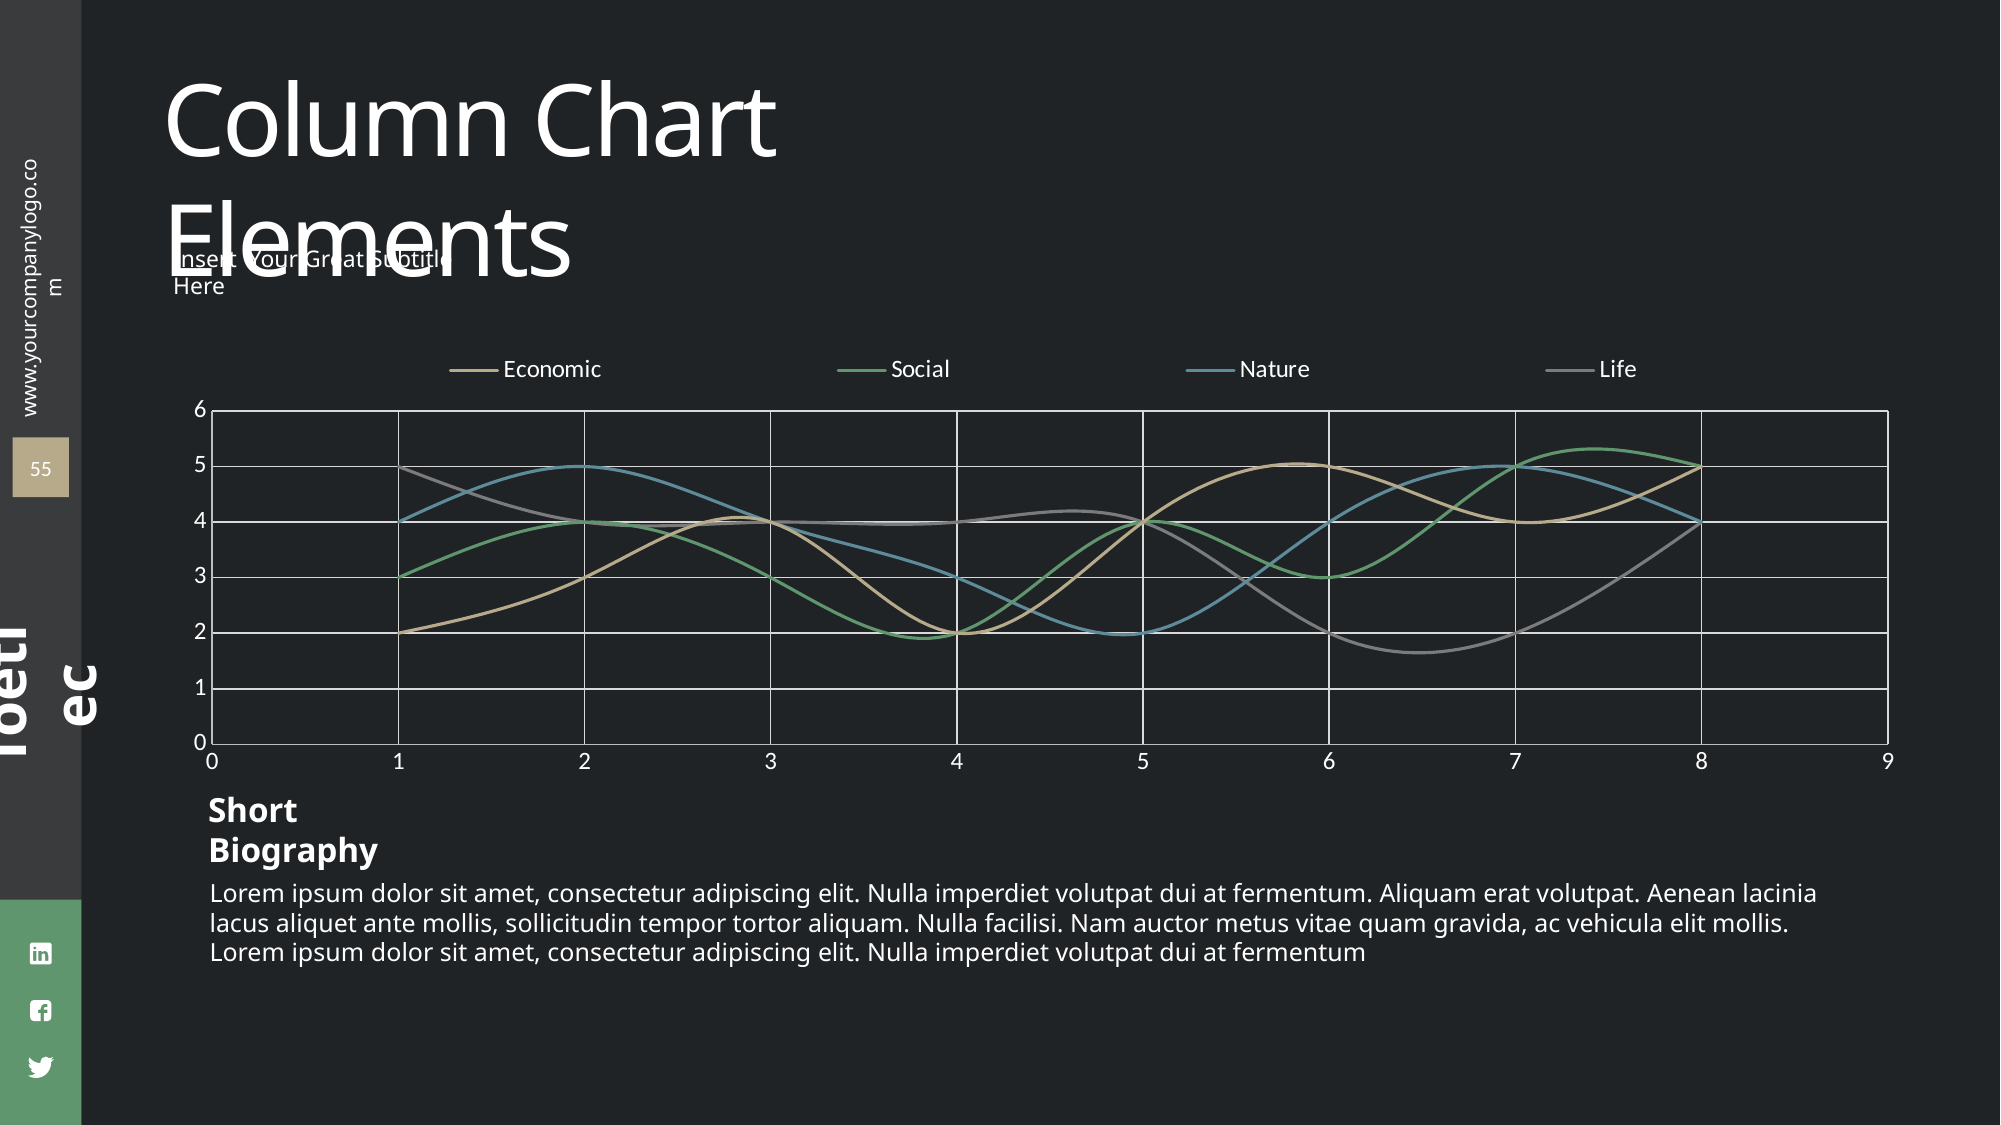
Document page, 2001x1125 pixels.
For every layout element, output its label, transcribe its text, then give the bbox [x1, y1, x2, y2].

text_box Lorem ipsum dolor sit amet, consectetur adipiscing elit. Nulla imperdiet volutpat dui at fermentum. Aliquam erat volutpat. Aenean lacinia lacus aliquet ante mollis, sollicitudin tempor tortor aliquam. Nulla facilisi. Nam auctor metus vitae quam gravida, ac vehicula elit mollis. Lorem ipsum dolor sit amet, consectetur adipiscing elit. Nulla imperdiet volutpat dui at fermentum [194, 869, 1873, 975]
text_box Insert Your Great Subtitle Here [158, 237, 512, 307]
chart [158, 341, 1930, 785]
text_box Column Chart Elements [147, 116, 987, 236]
slide_number 55 [12, 437, 69, 498]
text_box Short Biography [193, 795, 478, 863]
